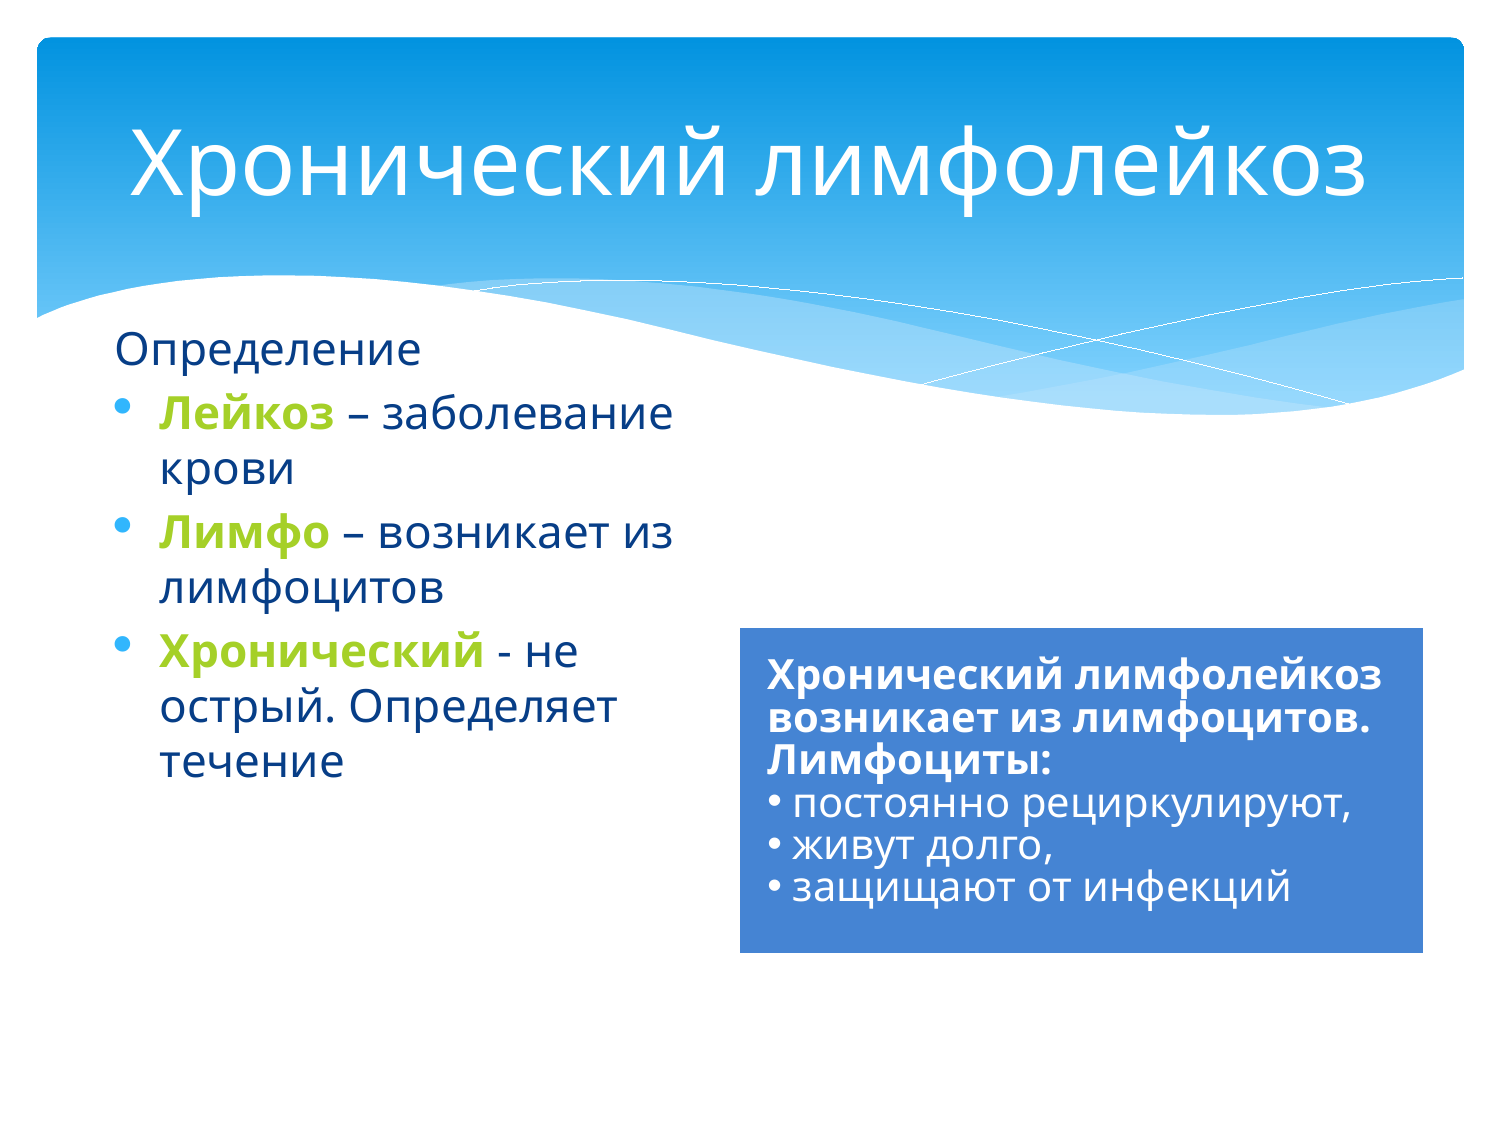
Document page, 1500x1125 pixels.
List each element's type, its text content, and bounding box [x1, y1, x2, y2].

title Хронический лимфолейкоз [75, 55, 1425, 261]
list Определение Лейкоз – заболевание крови Лимфо – возникает из лимфоцитов Хронический - не острый. Определяет течение [99, 312, 763, 1046]
text_box Хронический лимфолейкоз возникает из лимфоцитов. Лимфоциты: постоянно рециркулируют, живут долго, защищают от инфекций [735, 624, 1427, 957]
